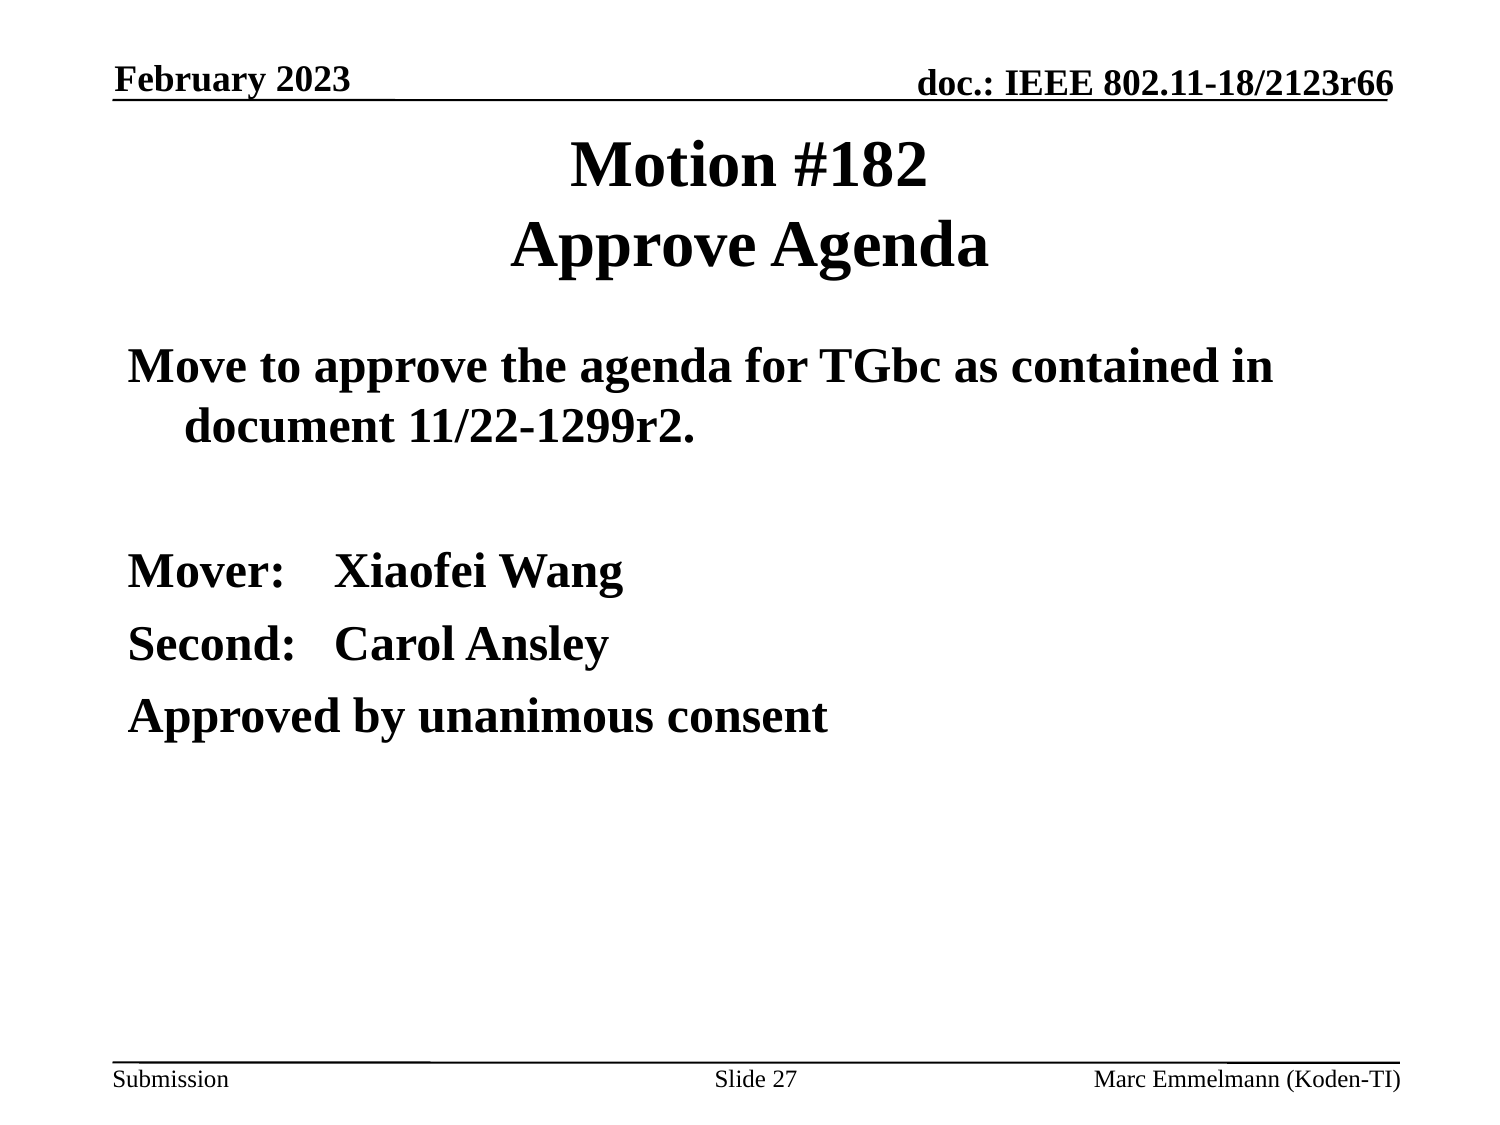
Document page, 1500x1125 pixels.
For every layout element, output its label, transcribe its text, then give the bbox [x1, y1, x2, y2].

title Motion #182 Approve Agenda [112, 112, 1388, 288]
slide_number Slide 27 [712, 1061, 800, 1123]
footer Marc Emmelmann (Koden-TI) [878, 1061, 1402, 1093]
list Move to approve the agenda for TGbc as contained in document 11/22-1299r2. Mover: Xiaofei Wang Second: Carol Ansley Approved by unanimous consent [112, 324, 1388, 1000]
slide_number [114, 54, 423, 100]
